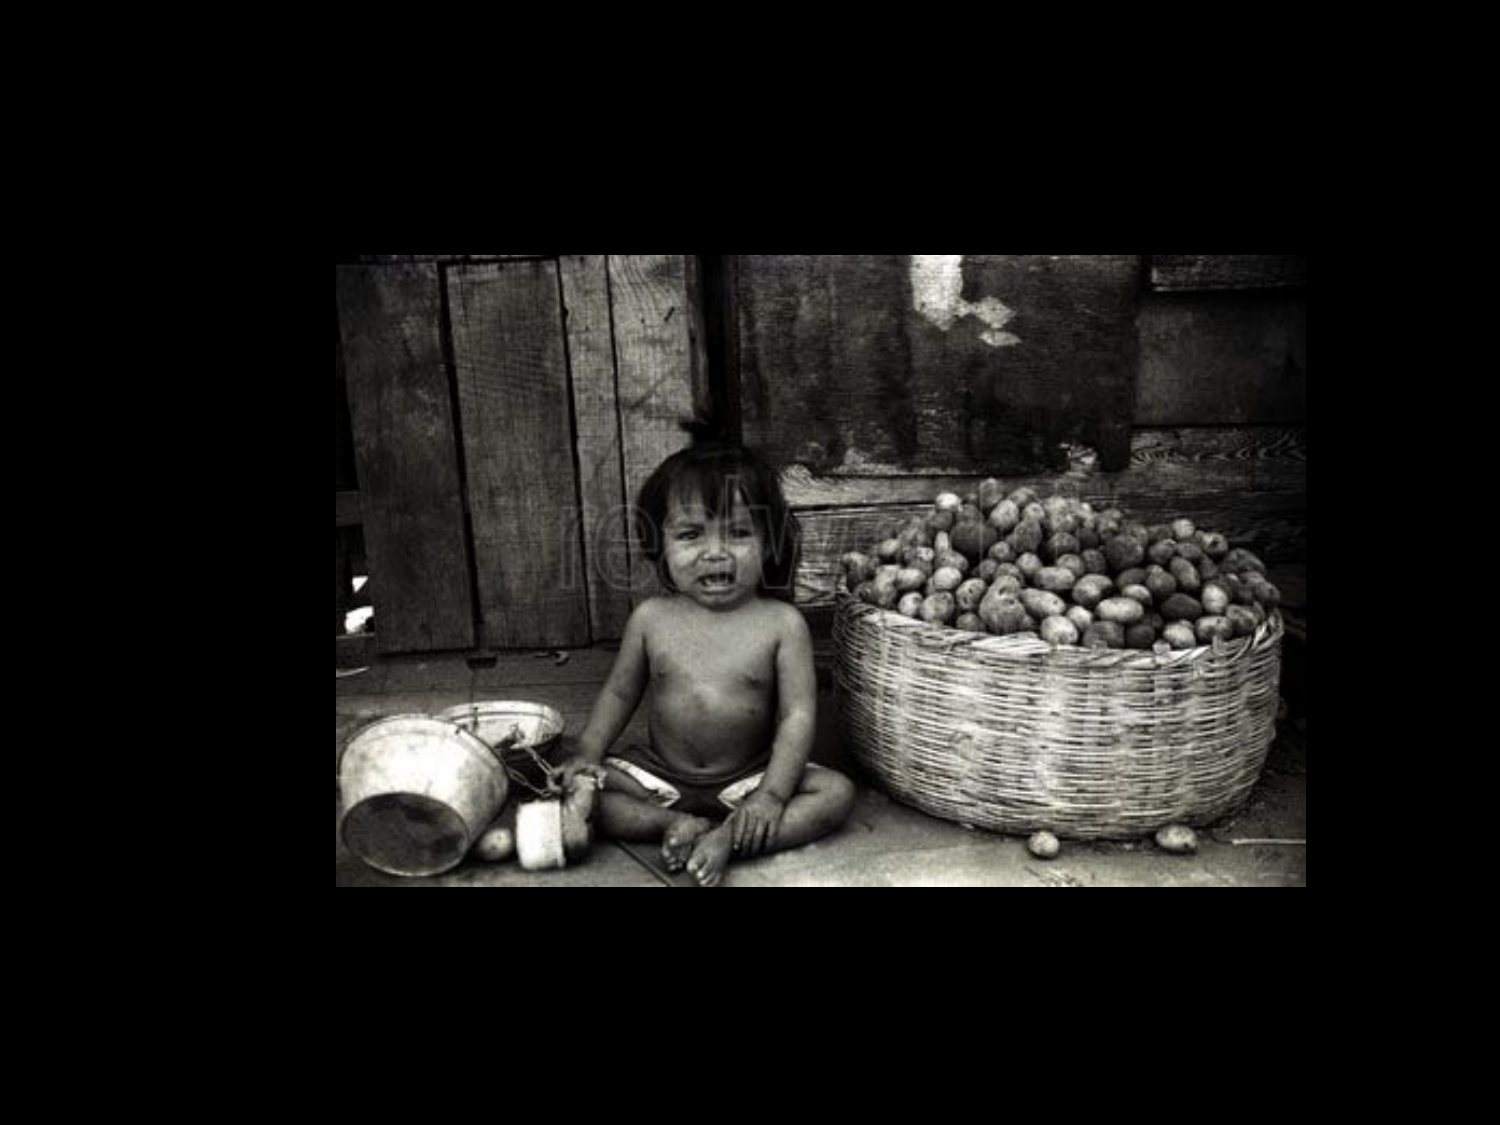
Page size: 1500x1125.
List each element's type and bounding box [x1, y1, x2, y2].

list [336, 255, 1306, 887]
